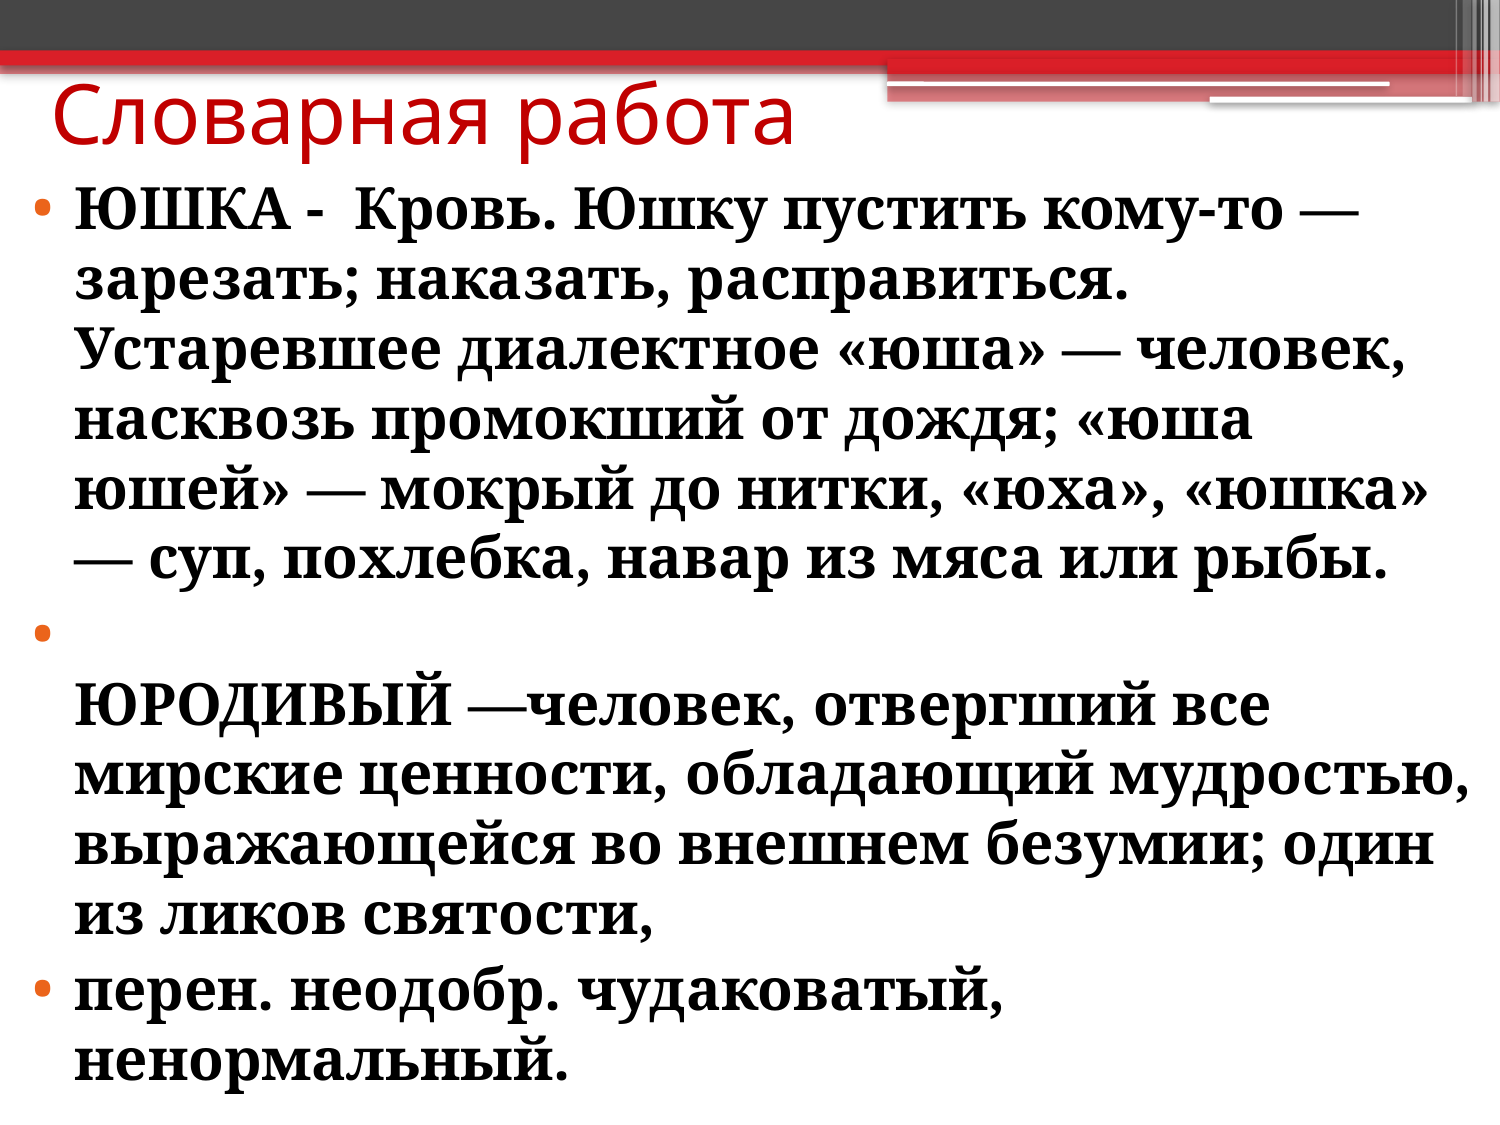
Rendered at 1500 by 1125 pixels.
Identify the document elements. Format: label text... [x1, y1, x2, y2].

list ЮШКА - Кровь. Юшку пустить кому-то — зарезать; наказать, расправиться. Устаревшее диалектное «юша» — человек, насквозь промокший от дождя; «юша юшей» — мокрый до нитки, «юха», «юшка» — суп, похлебка, навар из мяса или рыбы. ЮРОДИВЫЙ —человек, отвергший все мирские ценности, обладающий мудростью, выражающейся во внешнем безумии; один из ликов святости, перен. неодобр. чудаковатый, ненормальный. [0, 164, 1500, 1125]
title Словарная работа [35, 23, 1386, 164]
